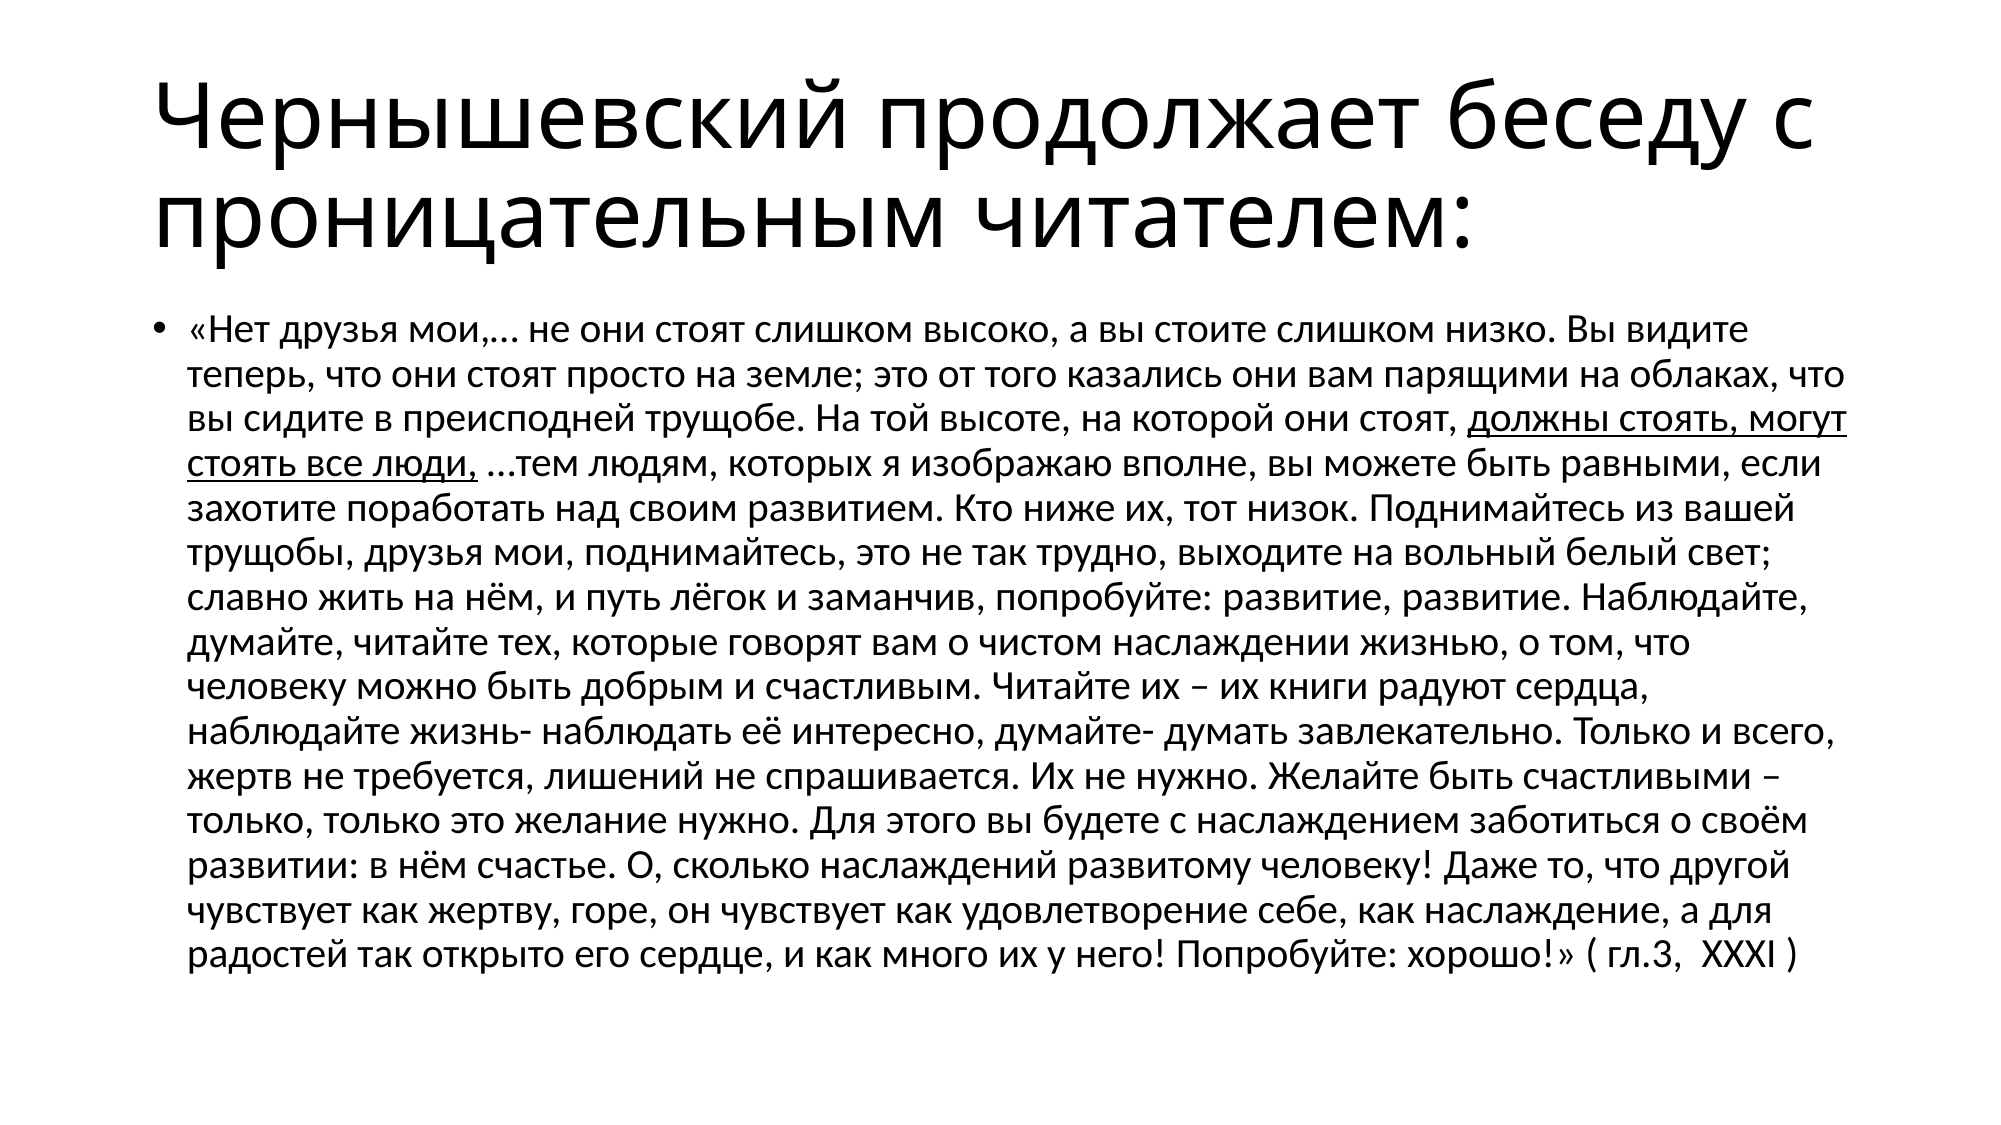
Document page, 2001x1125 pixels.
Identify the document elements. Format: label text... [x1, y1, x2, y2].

title Чернышевский продолжает беседу с проницательным читателем: [137, 59, 1863, 278]
list «Нет друзья мои,… не они стоят слишком высоко, а вы стоите слишком низко. Вы видите теперь, что они стоят просто на земле; это от того казались они вам парящими на облаках, что вы сидите в преисподней трущобе. На той высоте, на которой они стоят, должны стоять, могут стоять все люди, …тем людям, которых я изображаю вполне, вы можете быть равными, если захотите поработать над своим развитием. Кто ниже их, тот низок. Поднимайтесь из вашей трущобы, друзья мои, поднимайтесь, это не так трудно, выходите на вольный белый свет; славно жить на нём, и путь лёгок и заманчив, попробуйте: развитие, развитие. Наблюдайте, думайте, читайте тех, которые говорят вам о чистом наслаждении жизнью, о том, что человеку можно быть добрым и счастливым. Читайте их – их книги радуют сердца, наблюдайте жизнь- наблюдать её интересно, думайте- думать завлекательно. Только и всего, жертв не требуется, лишений не спрашивается. Их не нужно. Желайте быть счастливыми – только, только это желание нужно. Для этого вы будете с наслаждением заботиться о своём развитии: в нём счастье. О, сколько наслаждений развитому человеку! Даже то, что другой чувствует как жертву, горе, он чувствует как удовлетворение себе, как наслаждение, а для радостей так открыто его сердце, и как много их у него! Попробуйте: хорошо!» ( гл.3, XXXI ) [137, 299, 1863, 1014]
